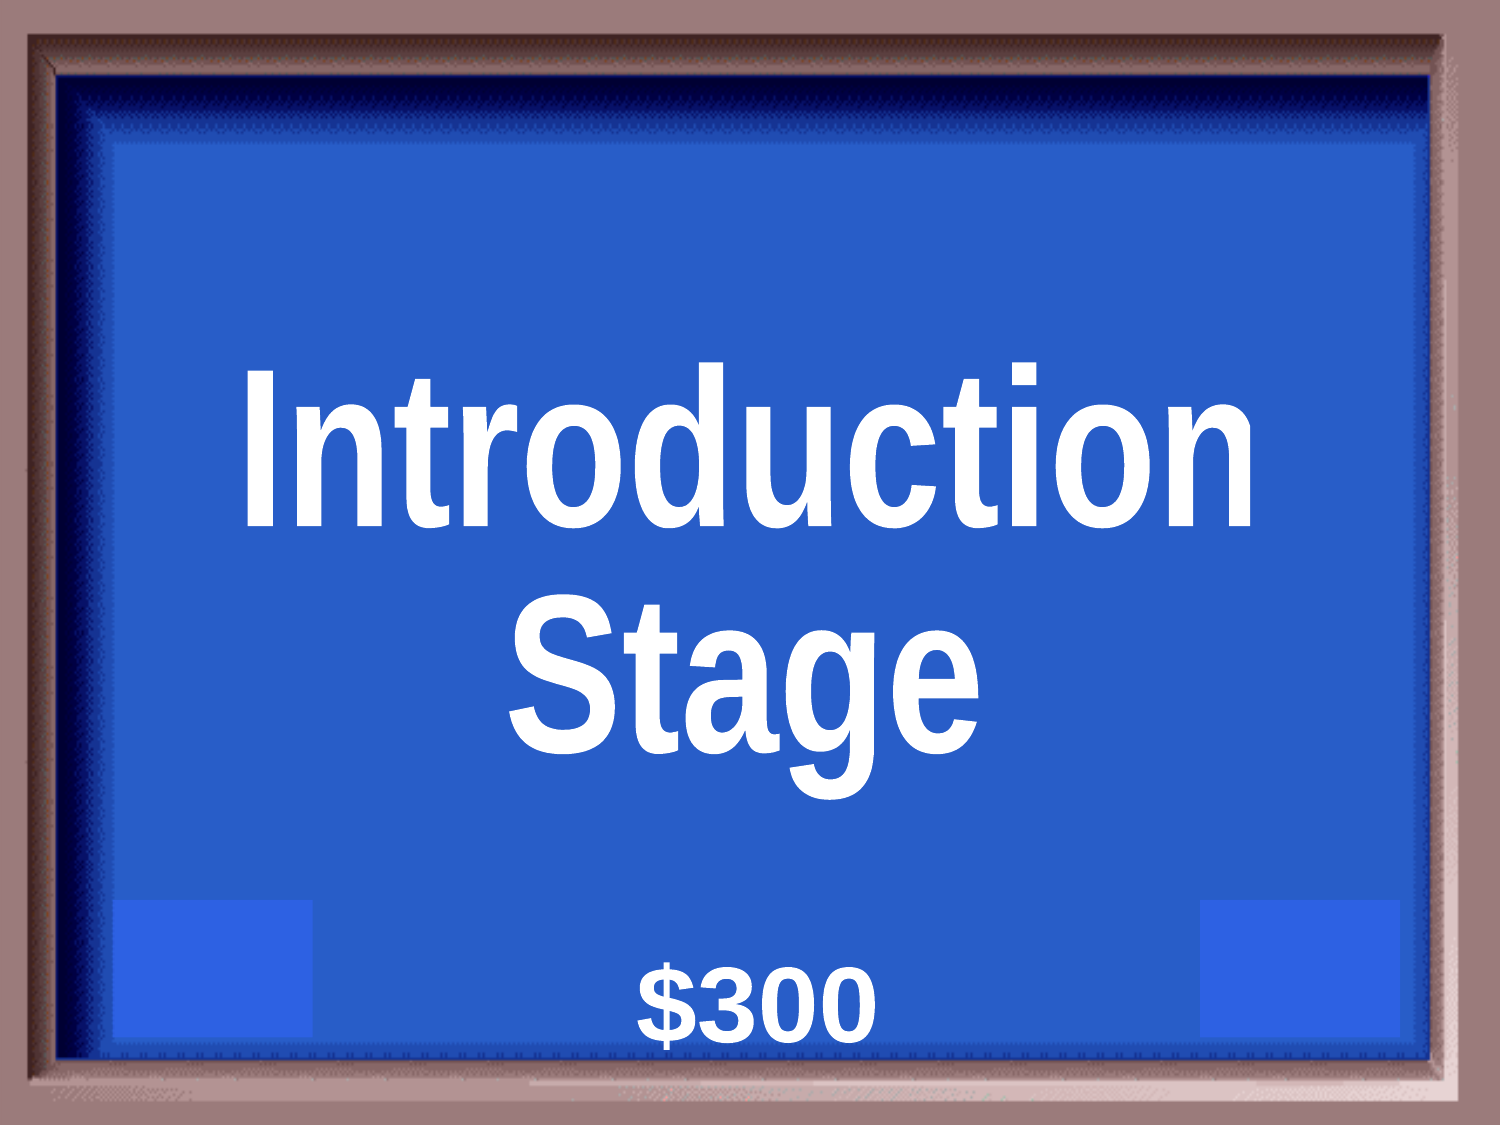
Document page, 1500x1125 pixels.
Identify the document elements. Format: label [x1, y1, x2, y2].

text_box [1200, 899, 1401, 1038]
text_box [112, 899, 313, 1038]
picture [0, 0, 1500, 1125]
